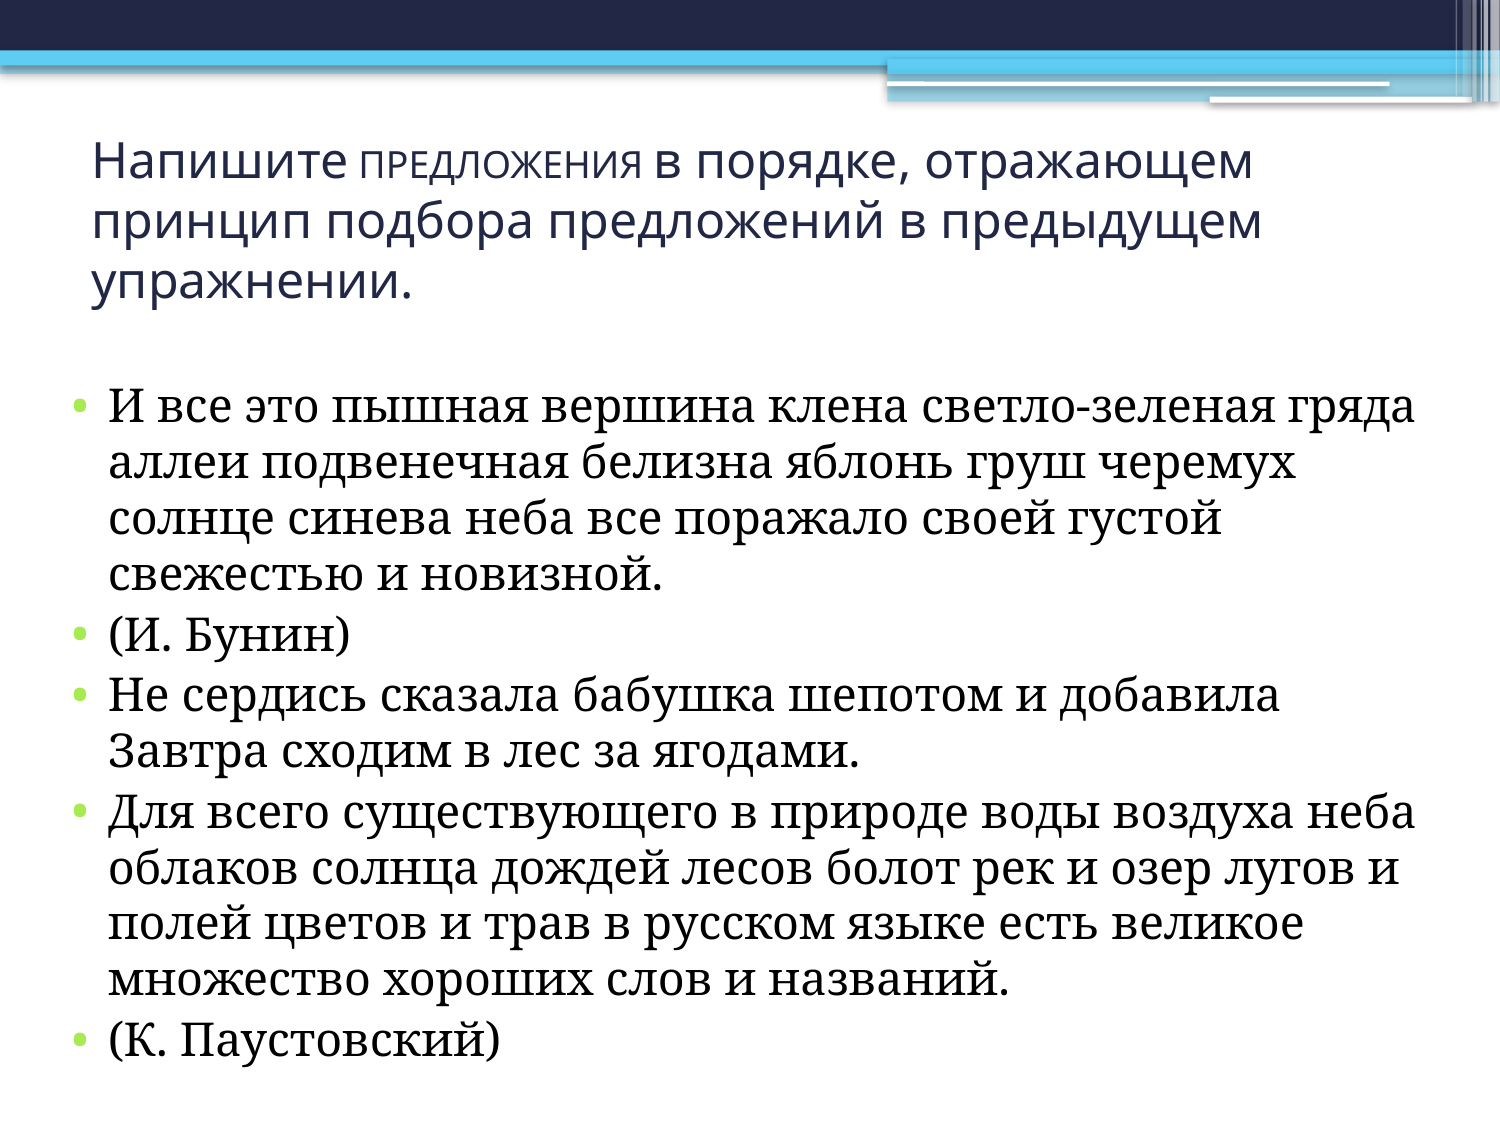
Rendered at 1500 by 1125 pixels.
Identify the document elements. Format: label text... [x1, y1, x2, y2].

list И все это пышная вершина клена светло-зеленая гряда аллеи подвенечная белизна яблонь груш черемух солнце синева неба все поражало своей густой свежестью и новизной. (И. Бунин) Не сердись сказала бабушка шепотом и добавила Завтра сходим в лес за ягодами. Для всего существующего в природе воды воздуха неба облаков солнца дождей лесов болот рек и озер лугов и полей цветов и трав в русском языке есть великое множество хороших слов и названий. (К. Паустовский) [41, 368, 1447, 1079]
title Напишите ПРЕДЛОЖЕНИЯ в порядке, отражающем принцип подбора предложений в предыдущем упражнении. [76, 160, 1449, 336]
